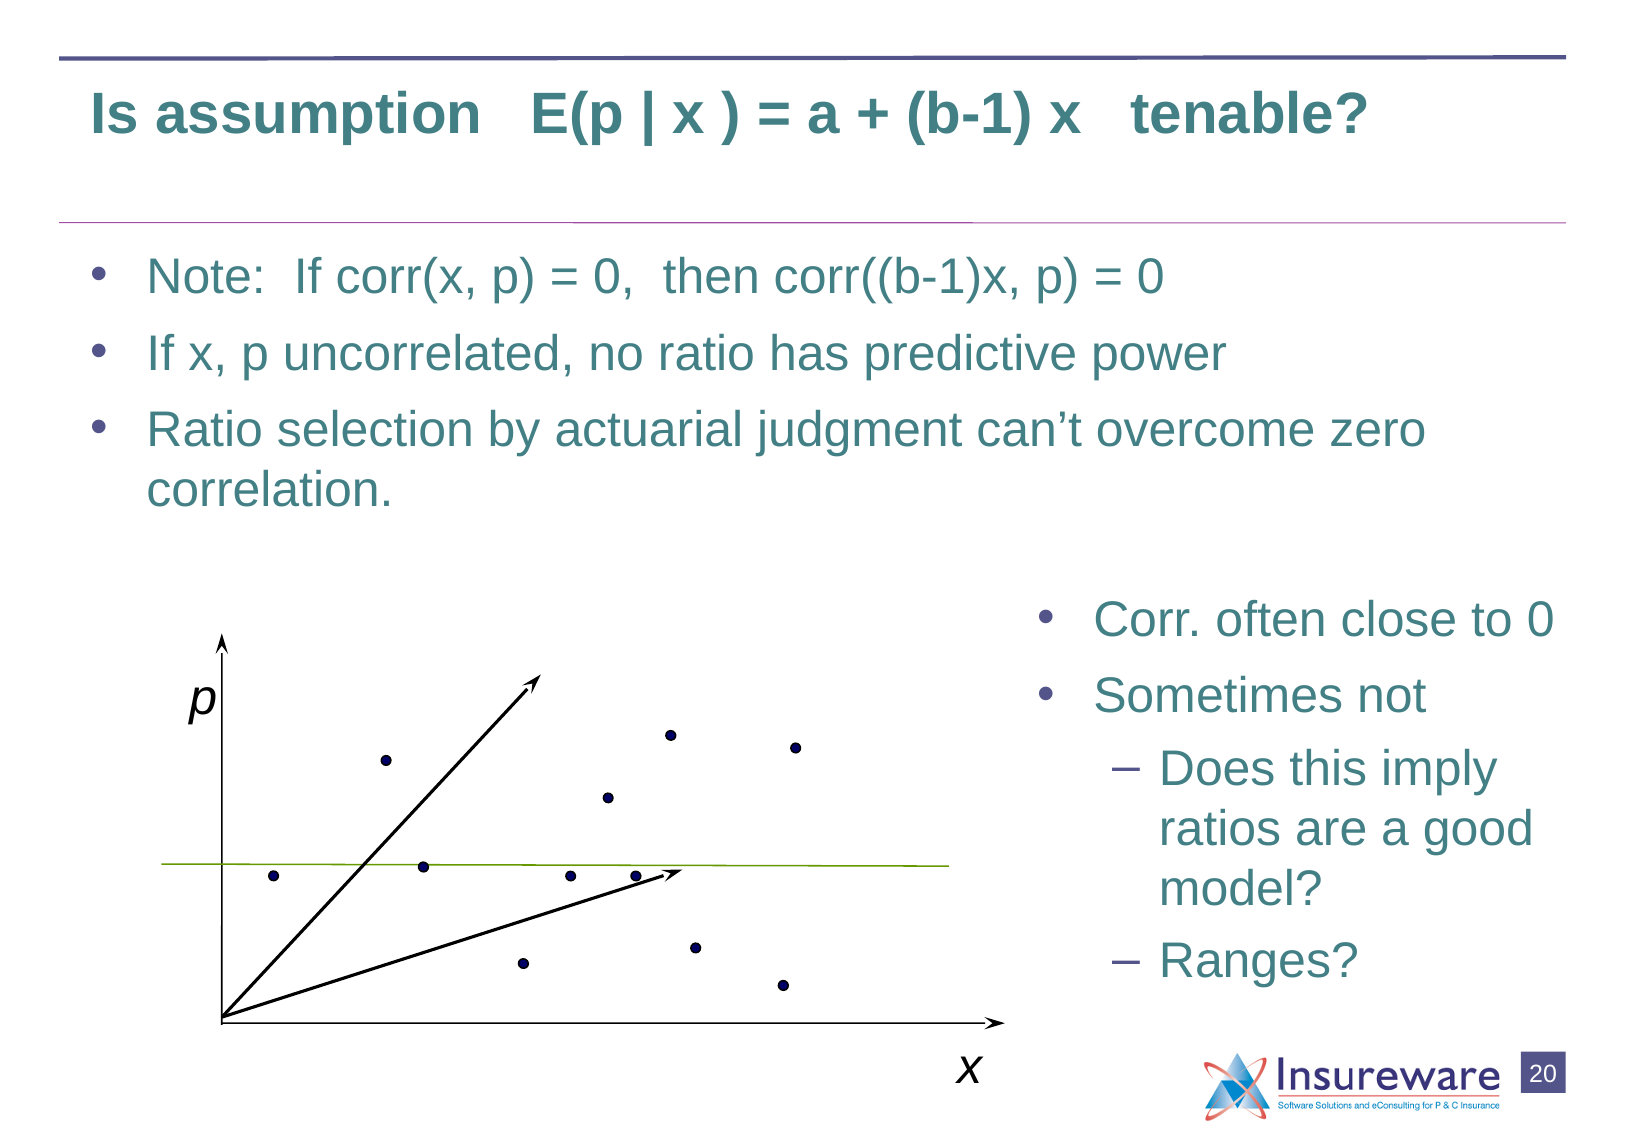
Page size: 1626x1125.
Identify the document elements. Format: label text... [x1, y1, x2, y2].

slide_number 19 [1520, 1051, 1566, 1093]
picture [1202, 1071, 1500, 1122]
list Corr. often close to 0 Sometimes not Does this imply ratios are a good model? Ranges? [1036, 585, 1558, 1071]
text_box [174, 632, 1006, 1125]
title Is assumption E(p | x ) = a + (b-1) x tenable? [90, 79, 1568, 204]
list Note: If corr(x, p) = 0, then corr((b-1)x, p) = 0 If x, p uncorrelated, no ratio has predictive power Ratio selection by actuarial judgment can’t overcome zero correlation. [89, 243, 1558, 563]
